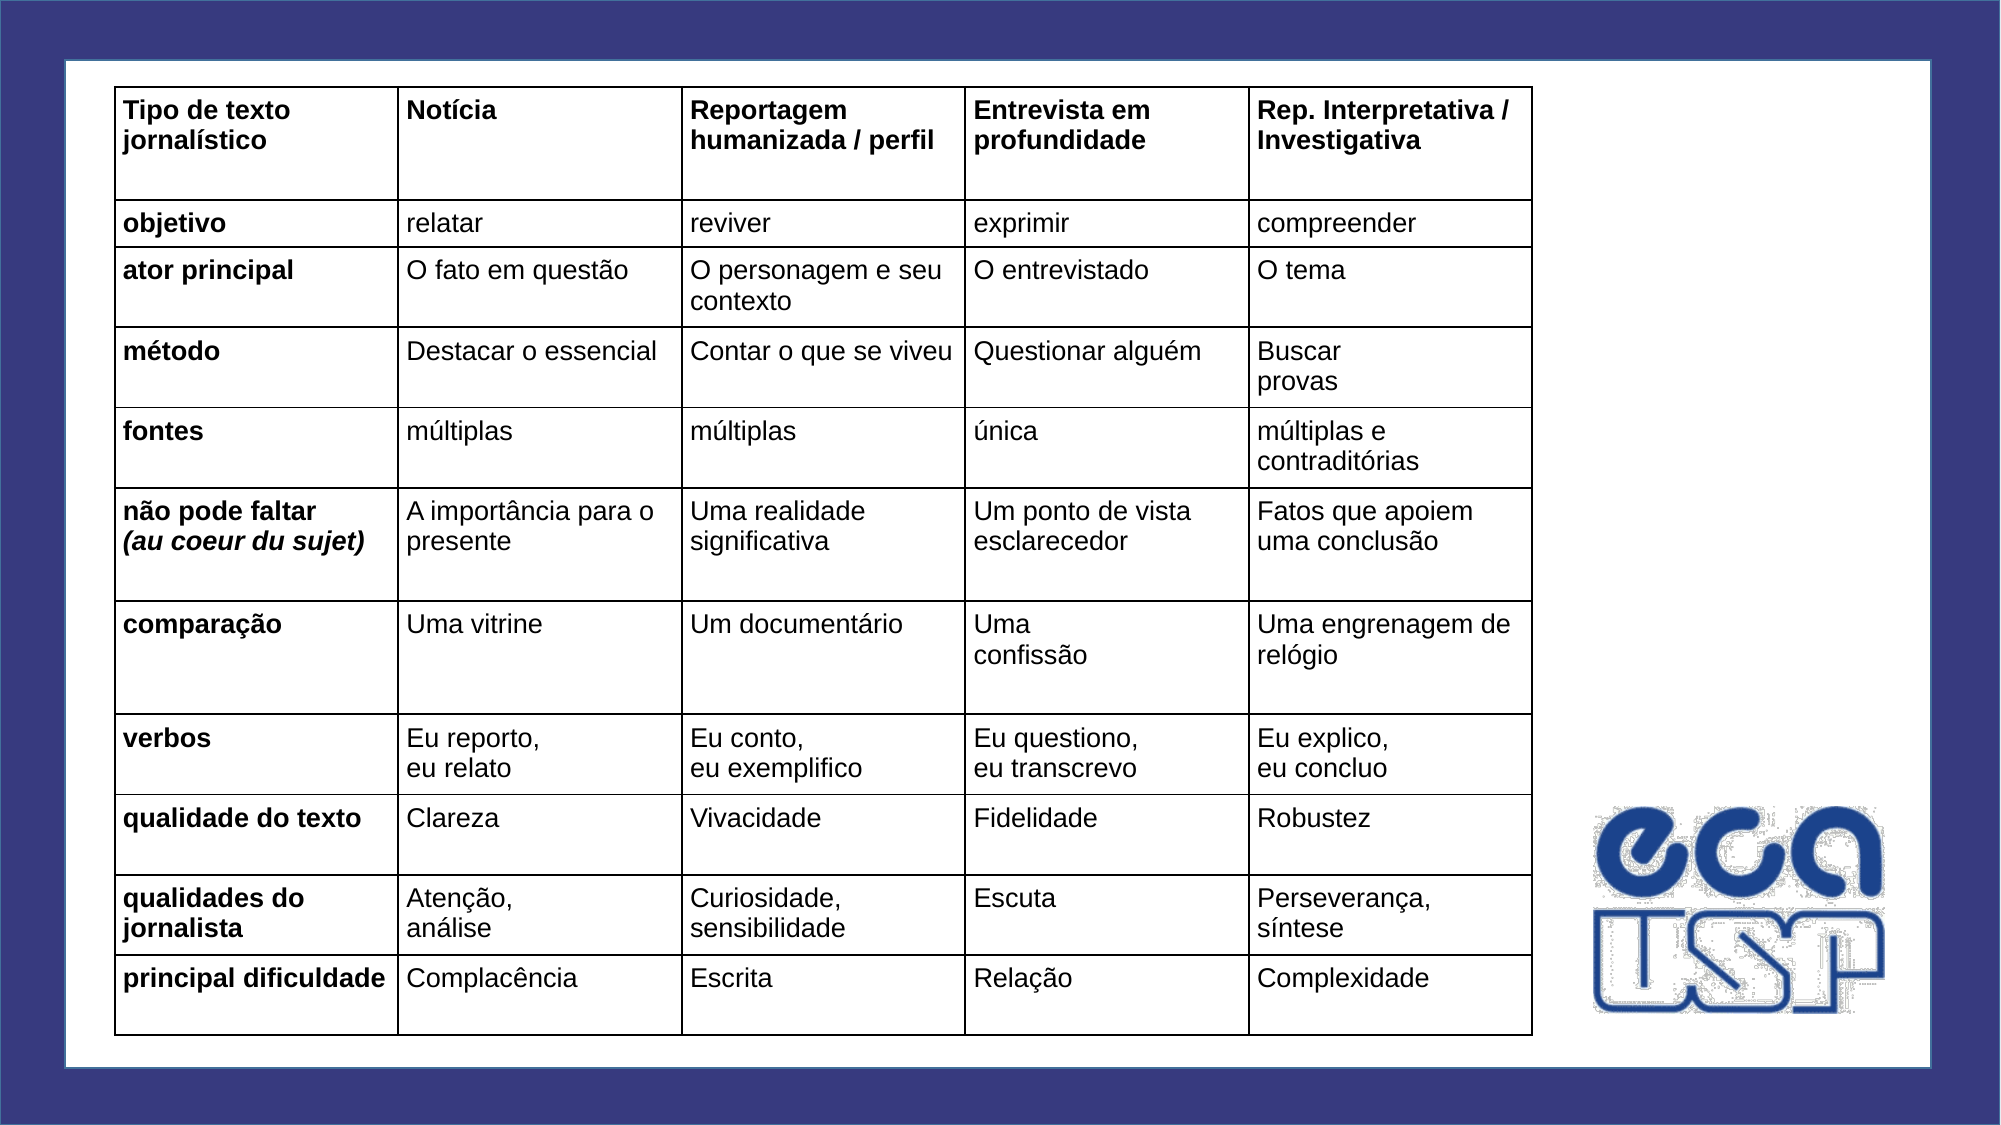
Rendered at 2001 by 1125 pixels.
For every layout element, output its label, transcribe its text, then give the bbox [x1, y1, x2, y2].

table_cell reviver [683, 201, 964, 246]
table_cell O fato em questão [399, 248, 681, 260]
table_cell Curiosidade, sensibilidade [683, 876, 964, 954]
table_cell múltiplas [683, 411, 964, 487]
table_cell Uma engrenagem de relógio [1250, 602, 1531, 713]
text_box [0, 260, 2000, 411]
table_cell Atenção, análise [399, 876, 681, 954]
table_cell Eu questiono, eu transcrevo [966, 715, 1248, 794]
table_cell Perseverança, síntese [1250, 876, 1531, 954]
table_cell Relação [966, 956, 1248, 1034]
table_cell verbos [116, 715, 397, 794]
table_cell qualidades do jornalista [116, 876, 397, 954]
table_header Reportagem humanizada / perfil [683, 88, 964, 199]
table_cell Vivacidade [683, 795, 964, 874]
table_cell Robustez [1250, 795, 1531, 874]
table_cell exprimir [966, 201, 1248, 246]
table_cell Uma vitrine [399, 602, 681, 713]
picture [1593, 806, 1885, 1014]
table_header Rep. Interpretativa / Investigativa [1250, 88, 1531, 199]
table_cell Clareza [399, 795, 681, 874]
table_cell Fidelidade [966, 795, 1248, 874]
table_cell relatar [399, 201, 681, 246]
table_cell qualidade do texto [116, 795, 397, 874]
table_cell múltiplas e contraditórias [1250, 411, 1531, 487]
table_cell única [966, 411, 1248, 487]
table_cell Um documentário [683, 602, 964, 713]
table_cell principal dificuldade [116, 956, 397, 1034]
table_cell objetivo [116, 201, 397, 246]
table_header Entrevista em profundidade [966, 88, 1248, 199]
table_cell Escrita [683, 956, 964, 1034]
table_cell O tema [1250, 248, 1531, 260]
table_cell fontes [116, 411, 397, 487]
table_cell Eu conto, eu exemplifico [683, 715, 964, 794]
table_header Tipo de texto jornalístico [116, 88, 397, 199]
table_cell Uma confissão [966, 602, 1248, 713]
table_cell Uma realidade significativa [683, 489, 964, 600]
table_cell Um ponto de vista esclarecedor [966, 489, 1248, 600]
table_cell não pode faltar (au coeur du sujet) [116, 489, 397, 600]
table_cell Eu explico, eu concluo [1250, 715, 1531, 794]
table_cell A importância para o presente [399, 489, 681, 600]
table_cell Eu reporto, eu relato [399, 715, 681, 794]
table_header Notícia [399, 88, 681, 199]
table_cell O personagem e seu contexto [683, 248, 964, 260]
table_cell Escuta [966, 876, 1248, 954]
table_cell O entrevistado [966, 248, 1248, 260]
table_cell múltiplas [399, 411, 681, 487]
table_cell ator principal [116, 248, 397, 260]
table_cell comparação [116, 602, 397, 713]
table_cell Complacência [399, 956, 681, 1034]
table_cell Fatos que apoiem uma conclusão [1250, 489, 1531, 600]
table_cell Complexidade [1250, 956, 1531, 1034]
table_cell compreender [1250, 201, 1531, 246]
